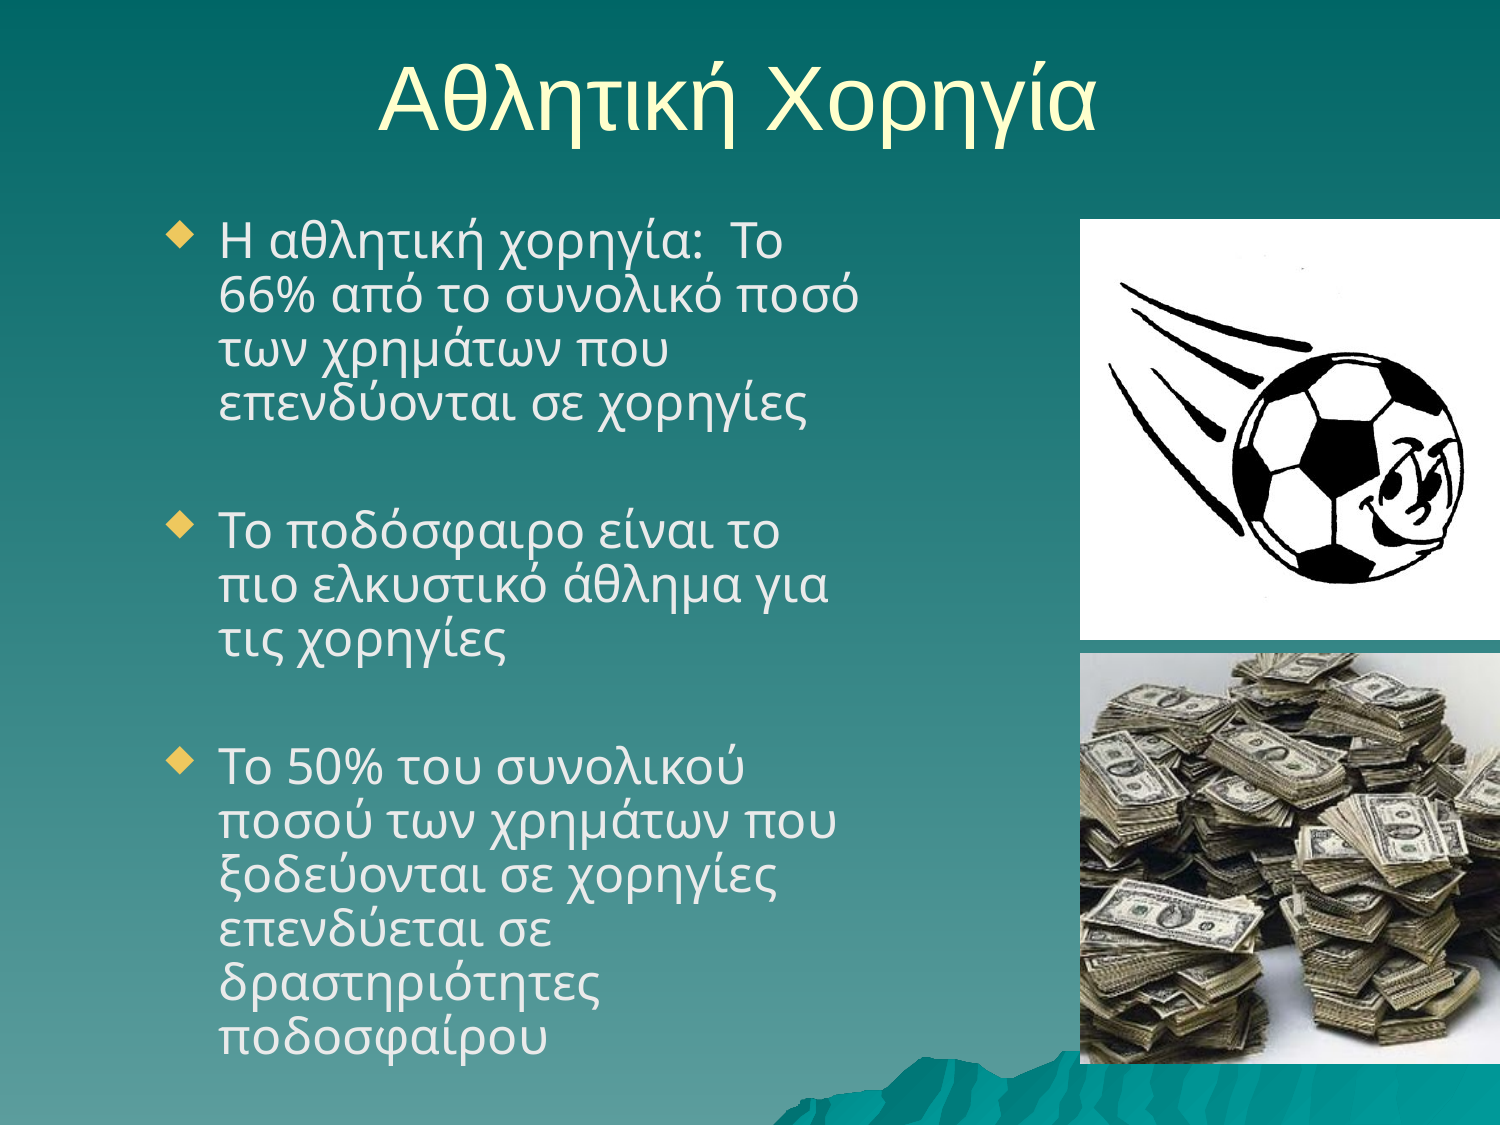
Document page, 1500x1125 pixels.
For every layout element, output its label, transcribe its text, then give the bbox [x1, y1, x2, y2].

picture [1080, 653, 1500, 1065]
list Η αθλητική χορηγία: Το 66% από το συνολικό ποσό των χρημάτων που επενδύονται σε χορηγίες Το ποδόσφαιρο είναι το πιο ελκυστικό άθλημα για τις χορηγίες Το 50% του συνολικού ποσού των χρημάτων που ξοδεύονται σε χορηγίες επενδύεται σε δραστηριότητες ποδοσφαίρου [147, 207, 881, 733]
picture [1080, 219, 1500, 640]
title Αθλητική Χορηγία [64, 0, 1416, 188]
